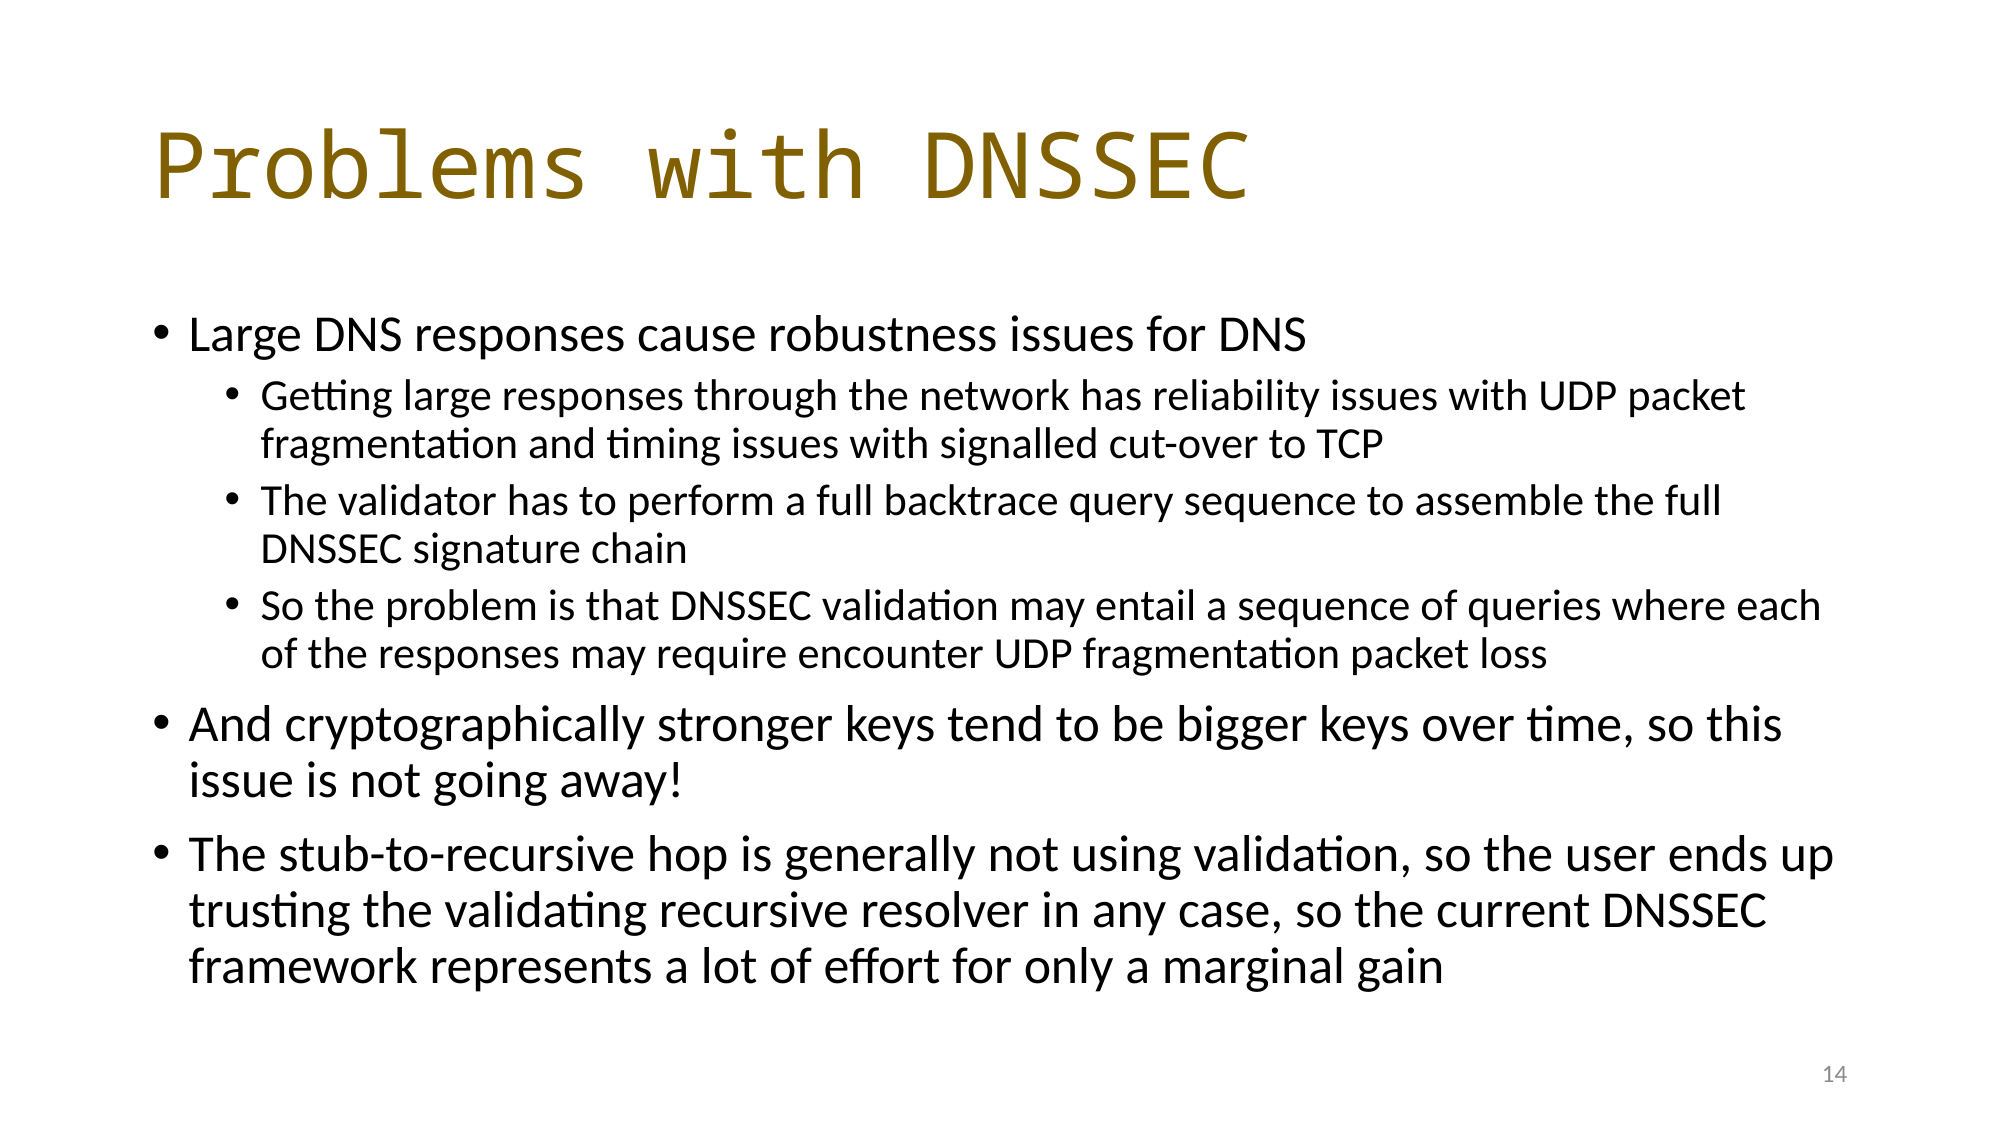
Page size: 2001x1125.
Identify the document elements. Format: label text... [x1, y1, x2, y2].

slide_number 14 [1412, 1042, 1863, 1103]
list Large DNS responses cause robustness issues for DNS Getting large responses through the network has reliability issues with UDP packet fragmentation and timing issues with signalled cut-over to TCP The validator has to perform a full backtrace query sequence to assemble the full DNSSEC signature chain So the problem is that DNSSEC validation may entail a sequence of queries where each of the responses may require encounter UDP fragmentation packet loss And cryptographically stronger keys tend to be bigger keys over time, so this issue is not going away! The stub-to-recursive hop is generally not using validation, so the user ends up trusting the validating recursive resolver in any case, so the current DNSSEC framework represents a lot of effort for only a marginal gain [137, 299, 1863, 1014]
title Problems with DNSSEC [137, 59, 1863, 278]
